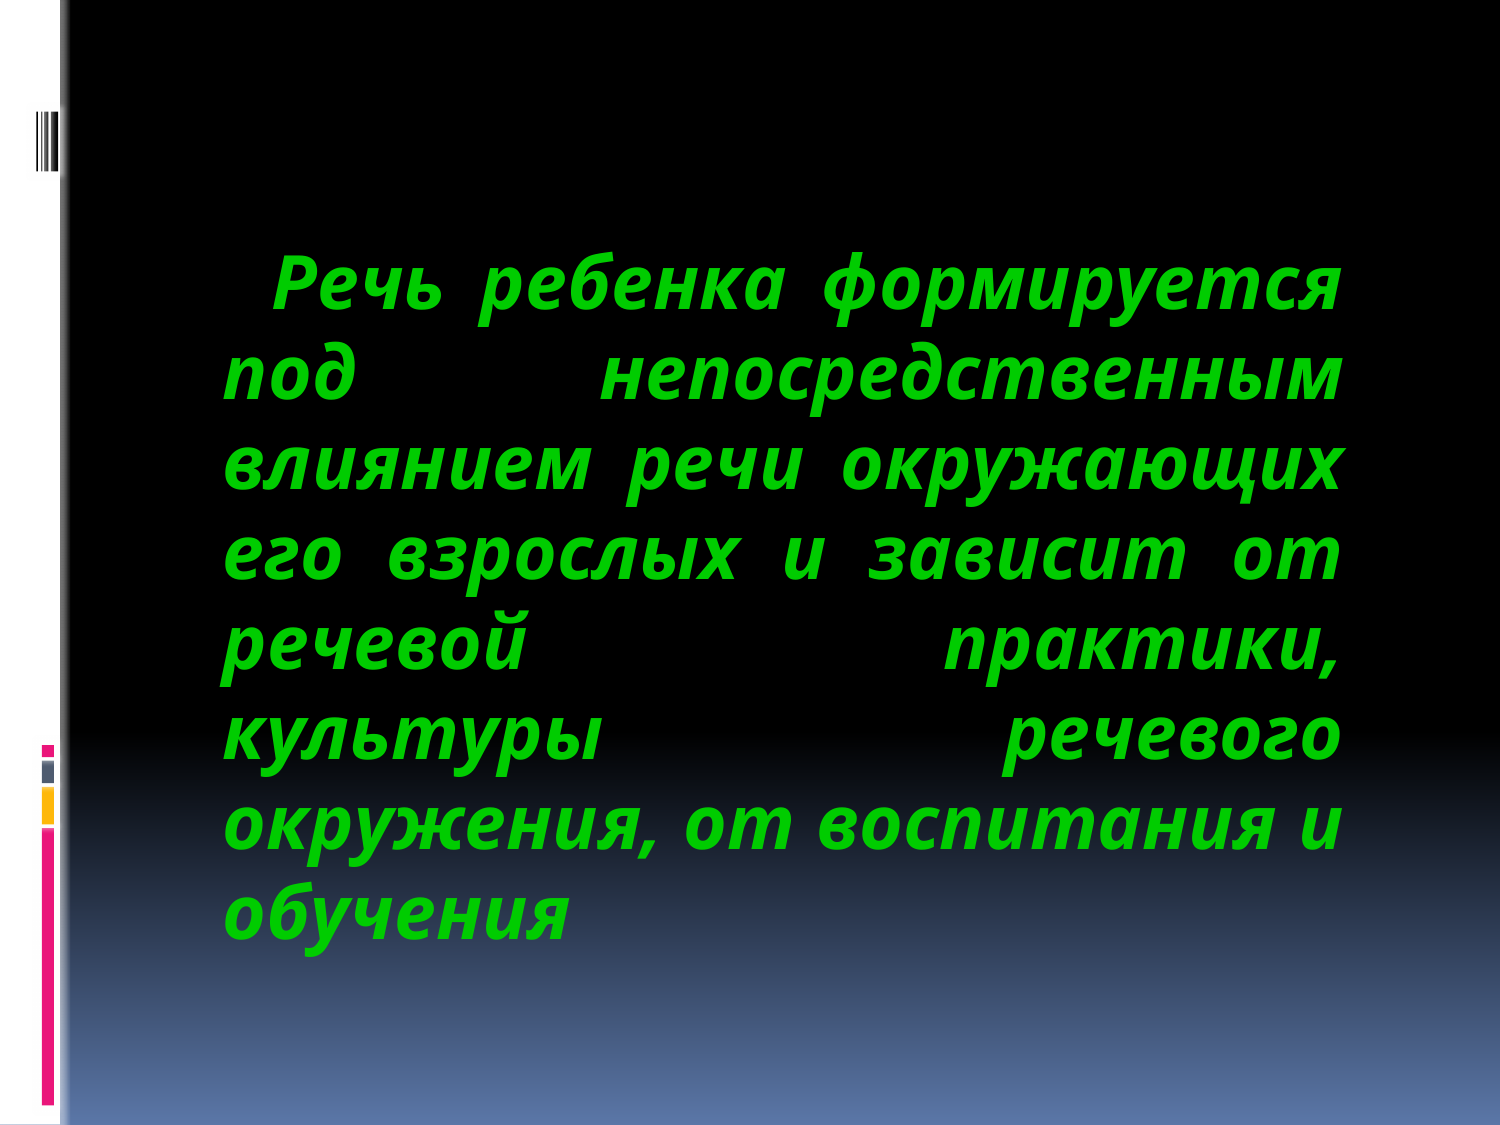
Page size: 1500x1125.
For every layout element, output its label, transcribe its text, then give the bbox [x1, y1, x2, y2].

list Речь ребенка формируется под непосредственным влиянием речи окружающих его взрослых и зависит от речевой практики, культуры речевого окружения, от воспитания и обучения [140, 137, 1360, 1038]
